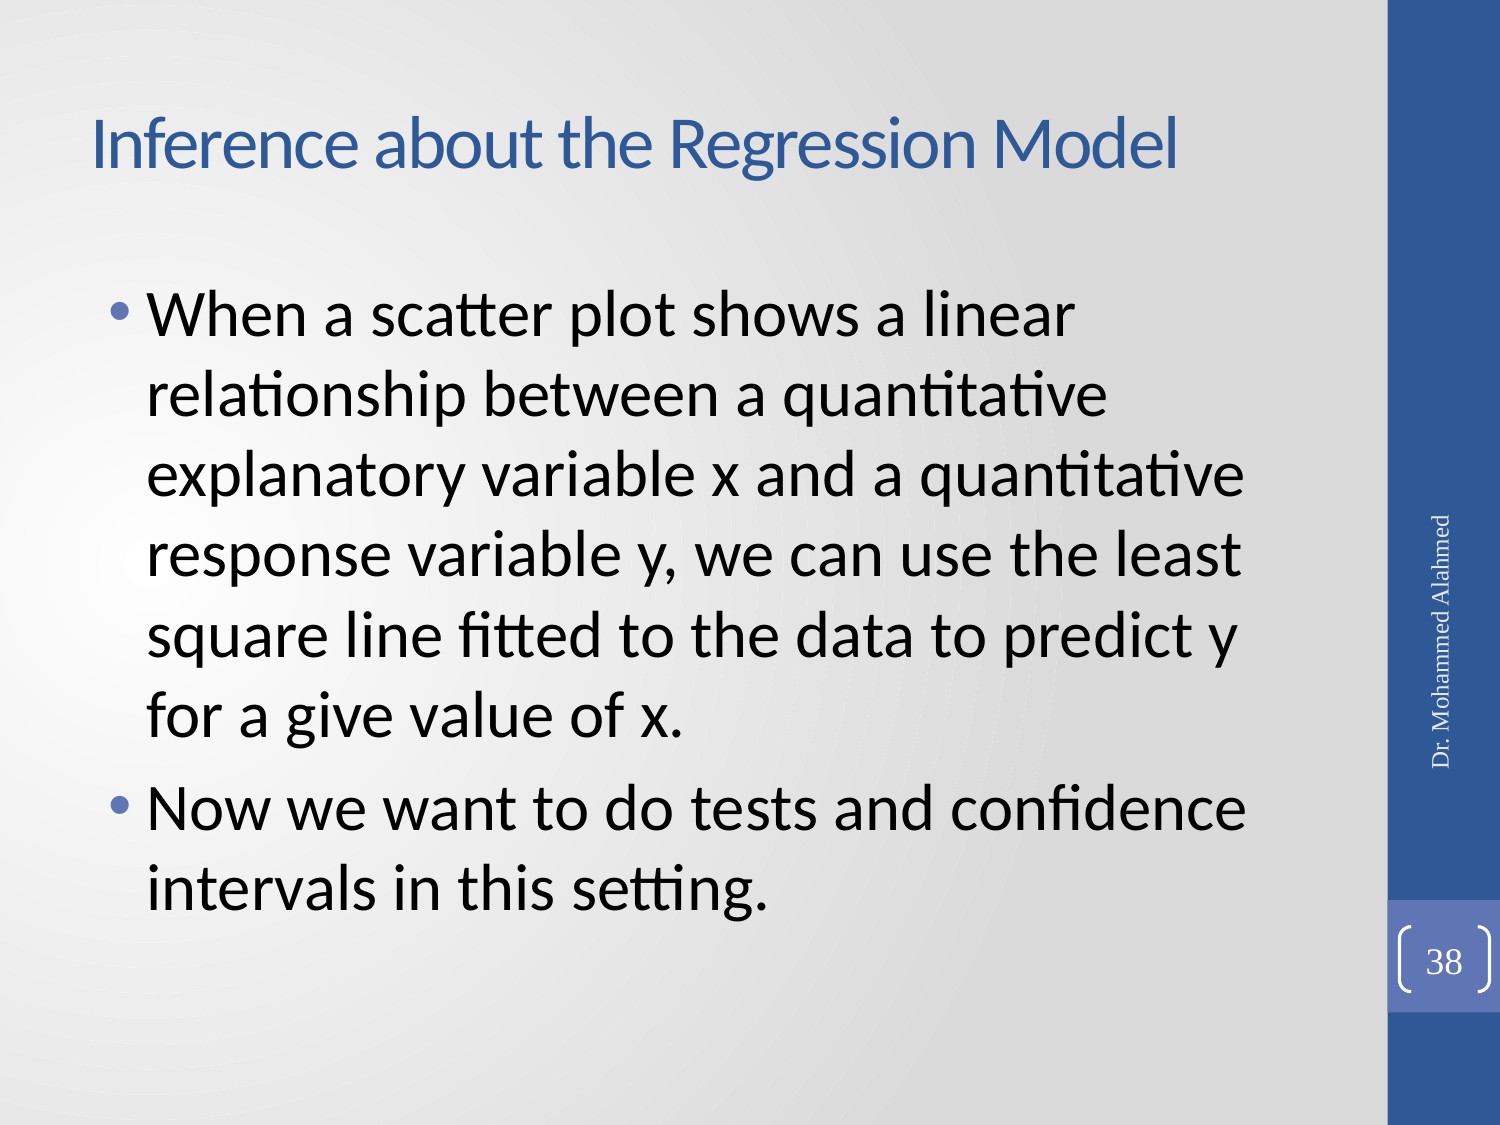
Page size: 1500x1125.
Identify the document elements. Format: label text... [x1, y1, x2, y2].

title Inference about the Regression Model [75, 45, 1325, 233]
slide_number 38 [1397, 925, 1492, 994]
footer Dr. Mohammed Alahmed [1408, 500, 1469, 889]
list When a scatter plot shows a linear relationship between a quantitative explanatory variable x and a quantitative response variable y, we can use the least square line fitted to the data to predict y for a give value of x. Now we want to do tests and confidence intervals in this setting. [75, 262, 1325, 1050]
